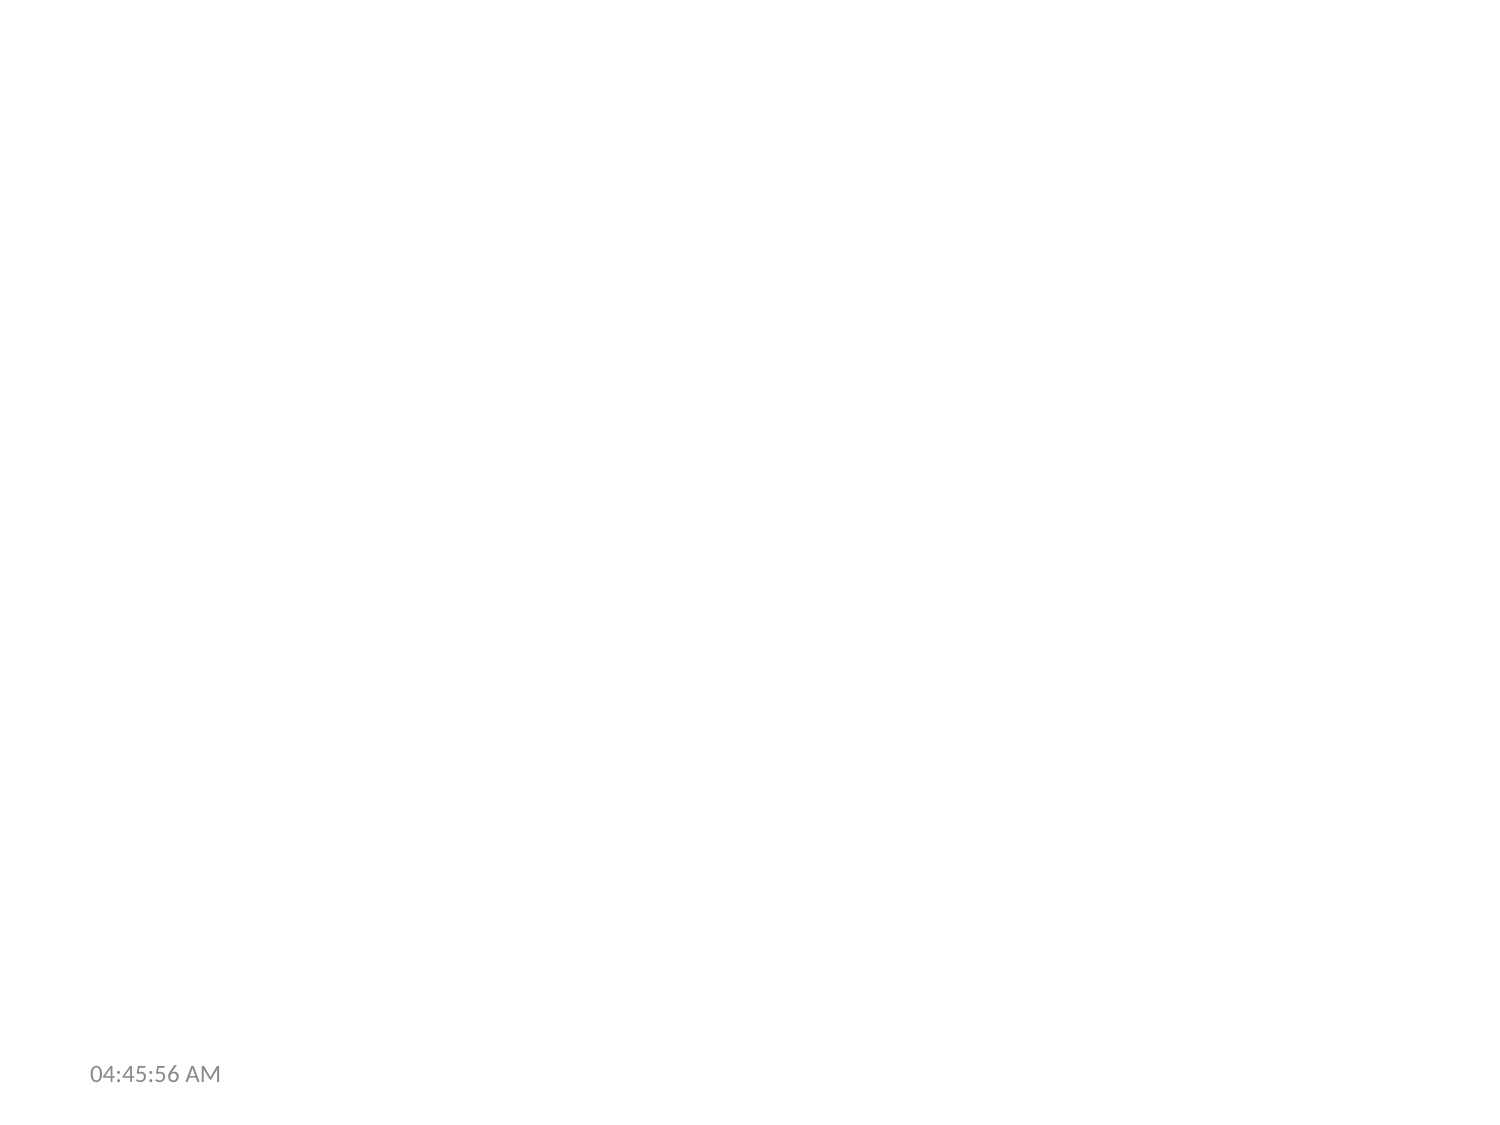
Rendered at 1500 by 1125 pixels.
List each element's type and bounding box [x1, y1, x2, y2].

slide_number [75, 1042, 425, 1103]
